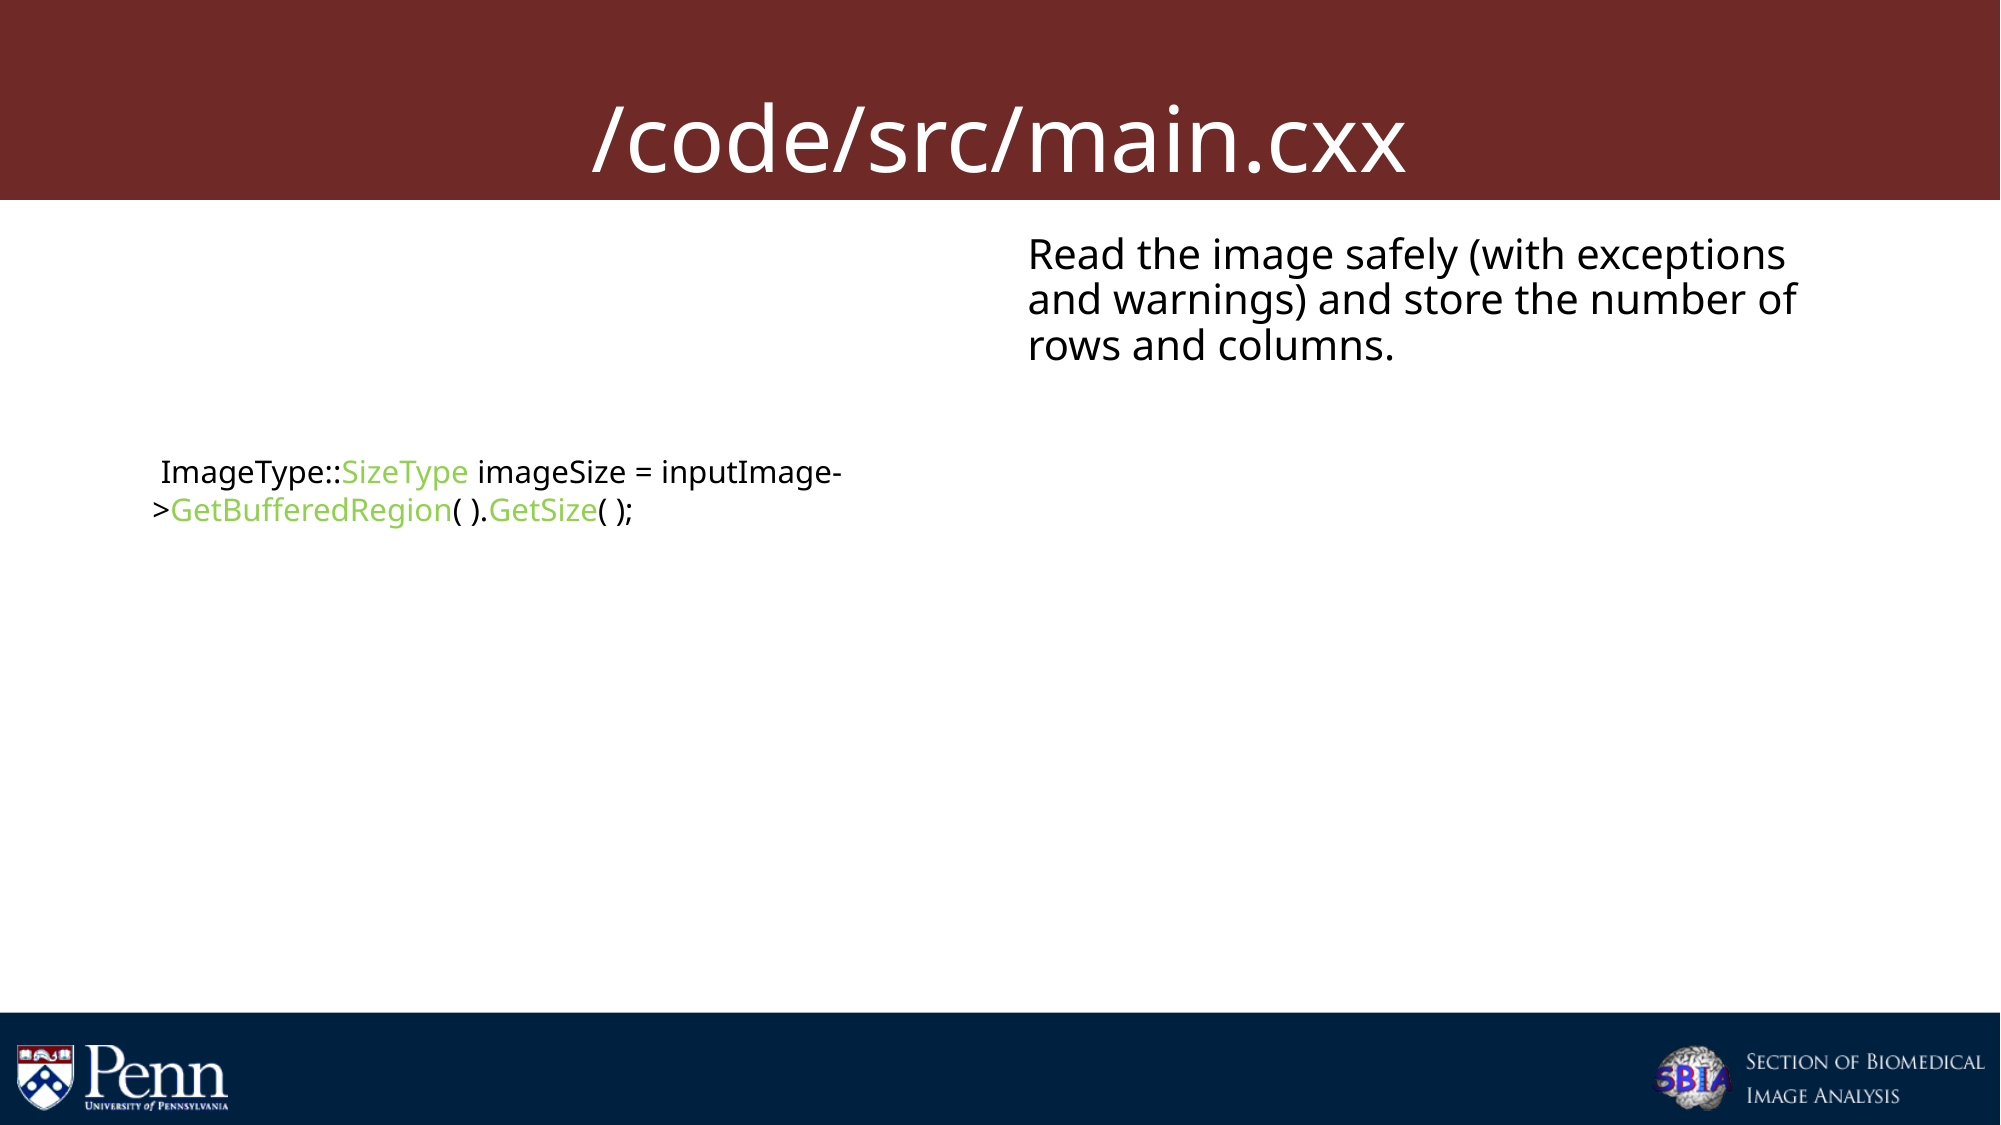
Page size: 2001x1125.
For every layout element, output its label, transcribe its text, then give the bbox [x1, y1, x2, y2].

picture [1652, 1044, 1985, 1112]
list typedef float PixelType; typedef itk::Image< PixelType, 2 > ImageType; ImageType::Pointer inputImage = ImageType::New(); ImageType::SizeType imageSize = inputImage->GetBufferedRegion( ).GetSize( ); typedef vnl_matrix< PixelType > MatrixType; vnl_matrix_ref< PixelType > inputMatrix(rows, cols, inputImage-> GetBufferPointer() ); [137, 226, 985, 987]
title /code/src/main.cxx [137, 0, 1863, 200]
picture [17, 1045, 228, 1111]
list Read the image safely (with exceptions and warnings) and store the number of rows and columns. [1012, 226, 1863, 987]
